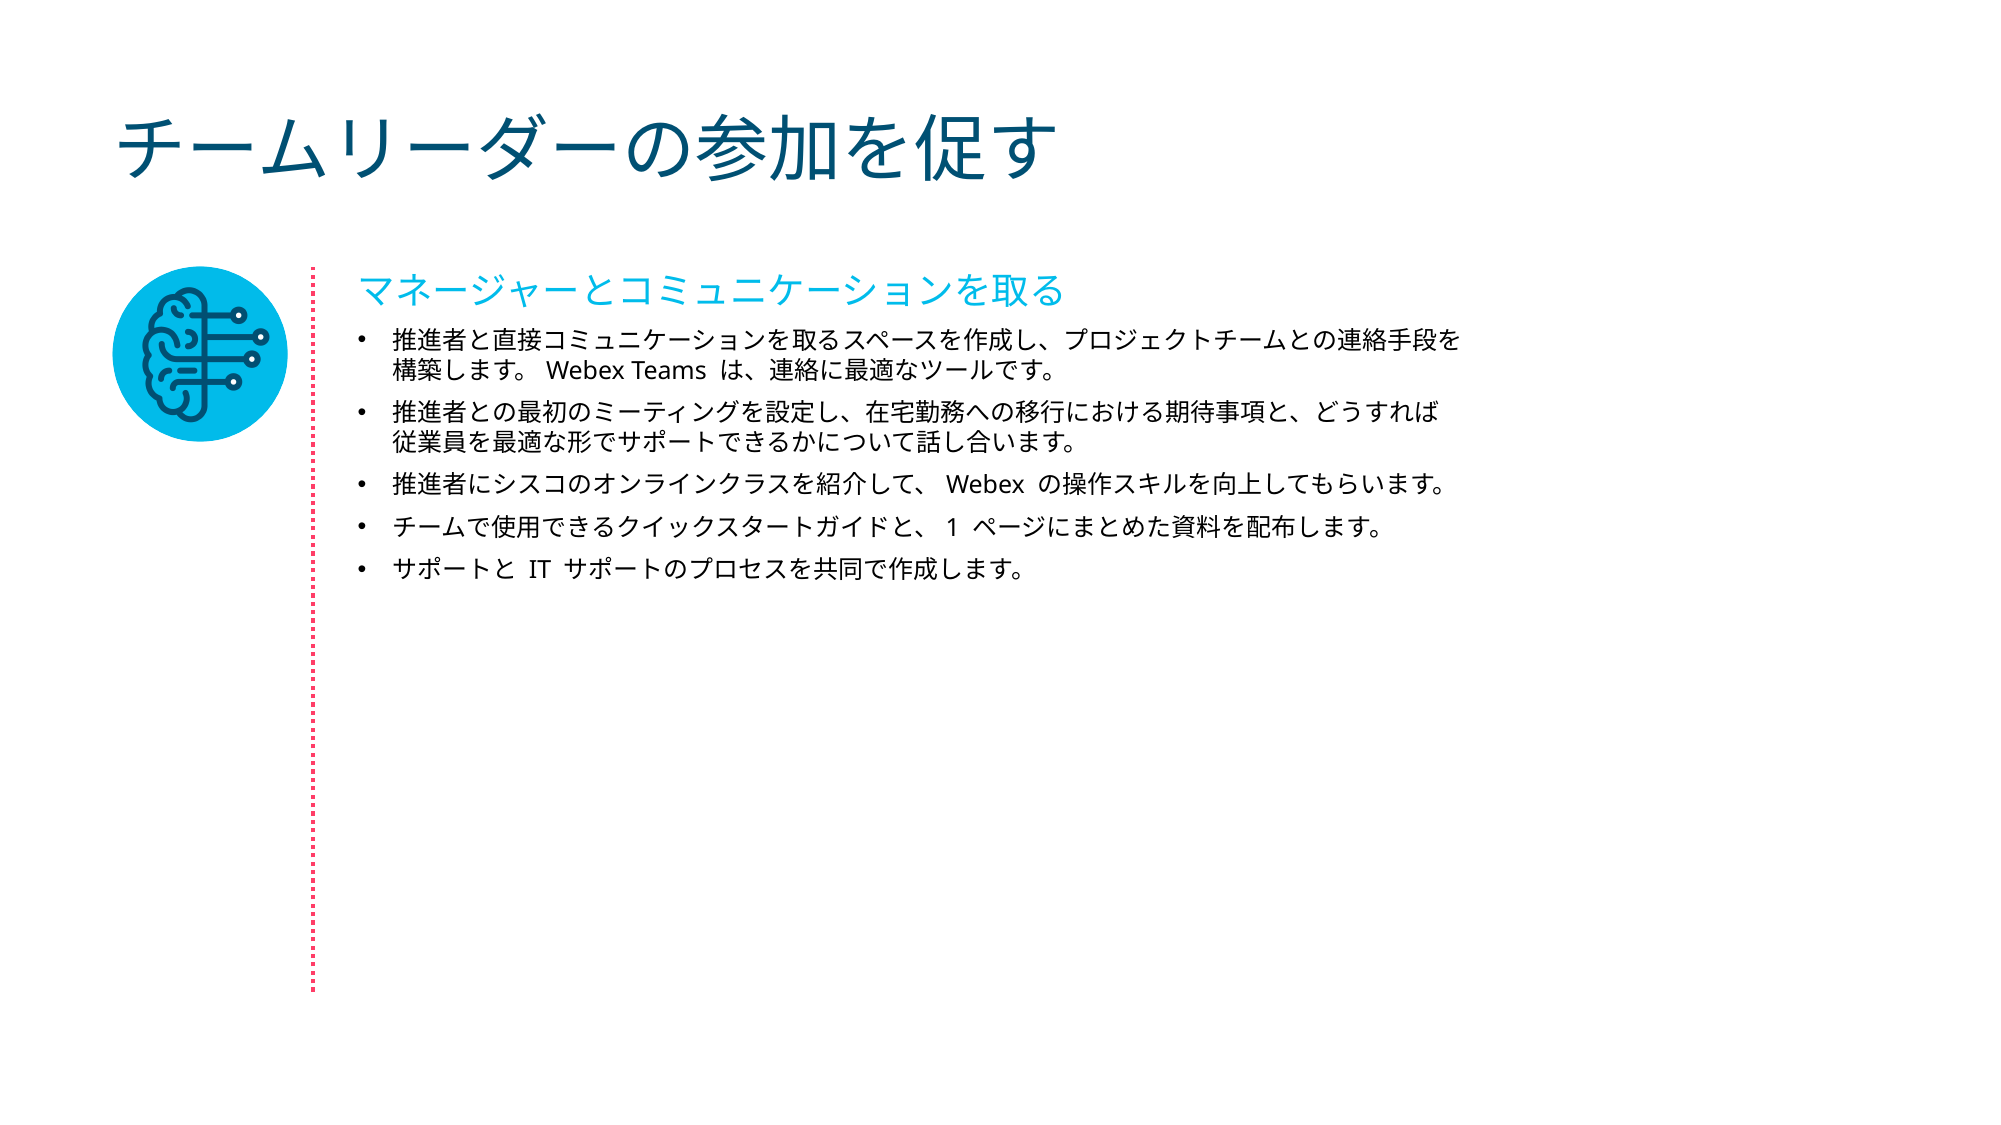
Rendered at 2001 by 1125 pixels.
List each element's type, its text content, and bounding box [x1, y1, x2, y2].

picture [214, 368, 288, 442]
picture [112, 366, 187, 442]
picture [212, 266, 288, 340]
text_box チームリーダーの参加を促す [112, 112, 1888, 225]
text_box マネージャーとコミュニケーションを取る 推進者と直接コミュニケーションを取るスペースを作成し、プロジェクトチームとの連絡手段を 構築します。Webex Teams は、連絡に最適なツールです。 推進者との最初のミーティングを設定し、在宅勤務への移行における期待事項と、どうすれば 従業員を最適な形でサポートできるかについて話し合います。 推進者にシスコのオンラインクラスを紹介して、Webex の操作スキルを向上してもらいます。 チームで使用できるクイックスタートガイドと、1 ページにまとめた資料を配布します。 サポートと IT サポートのプロセスを共同で作成します。 [357, 266, 1495, 584]
picture [112, 266, 188, 342]
